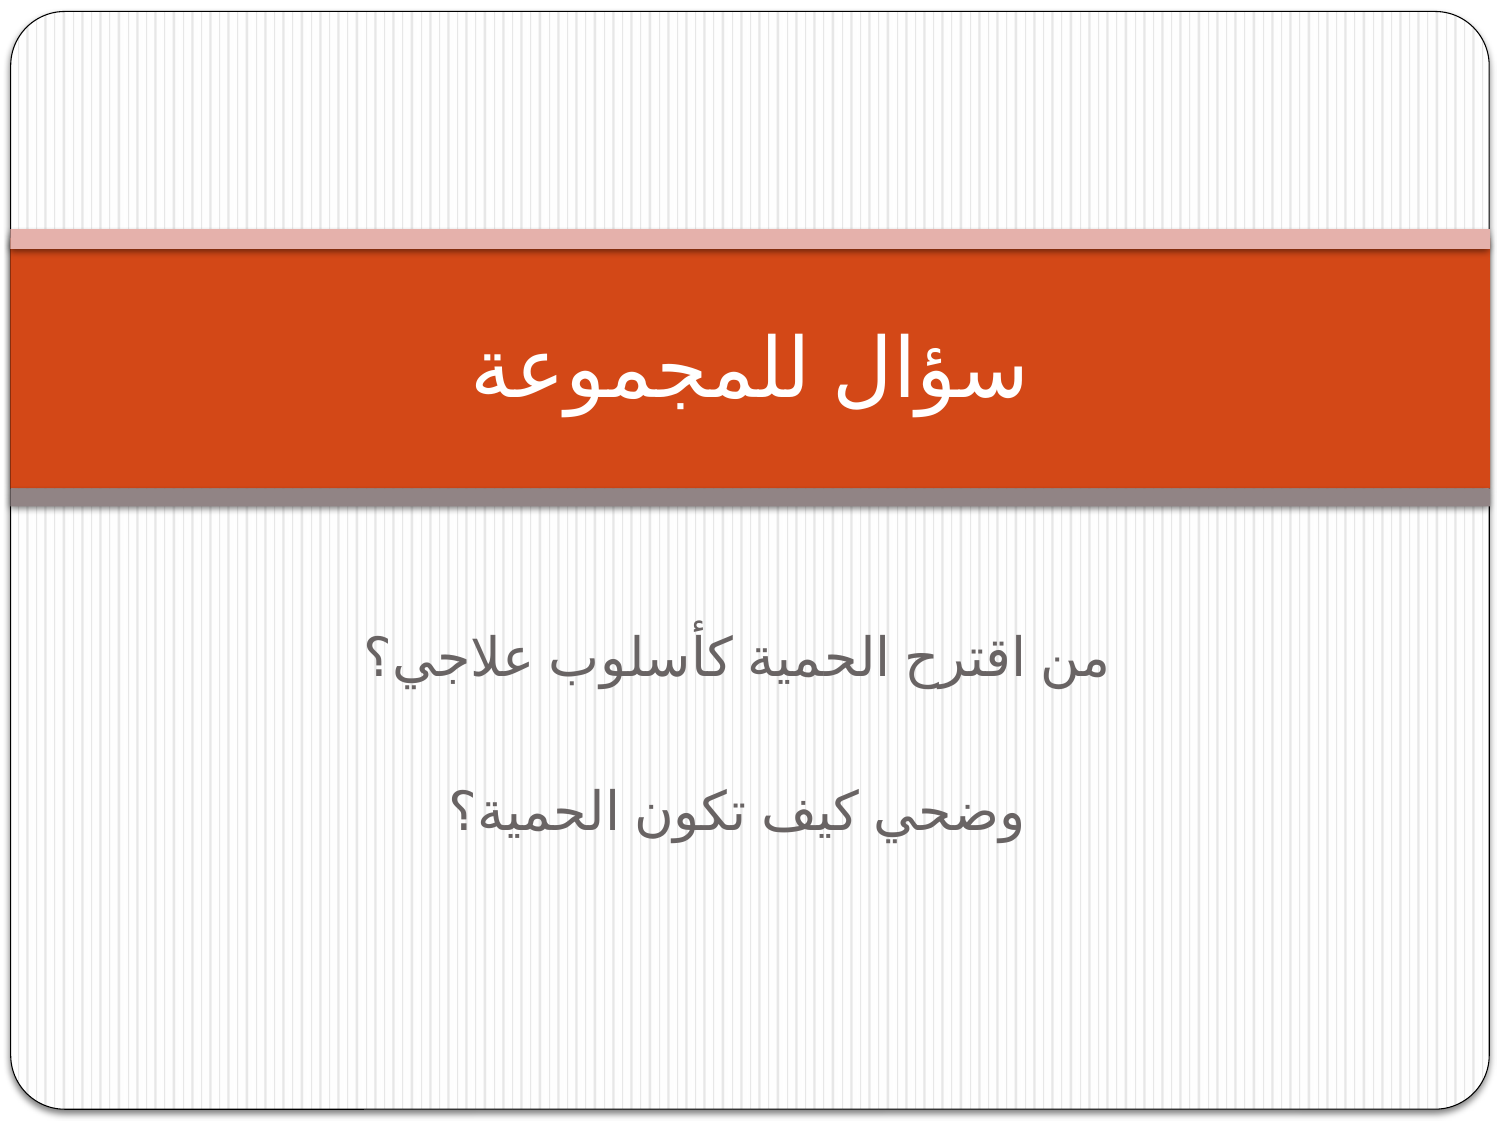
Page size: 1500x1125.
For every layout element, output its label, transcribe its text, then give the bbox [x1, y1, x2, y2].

subtitle من اقترح الحمية كأسلوب علاجي؟ وضحي كيف تكون الحمية؟ [212, 537, 1263, 1025]
title سؤال للمجموعة [75, 247, 1425, 489]
